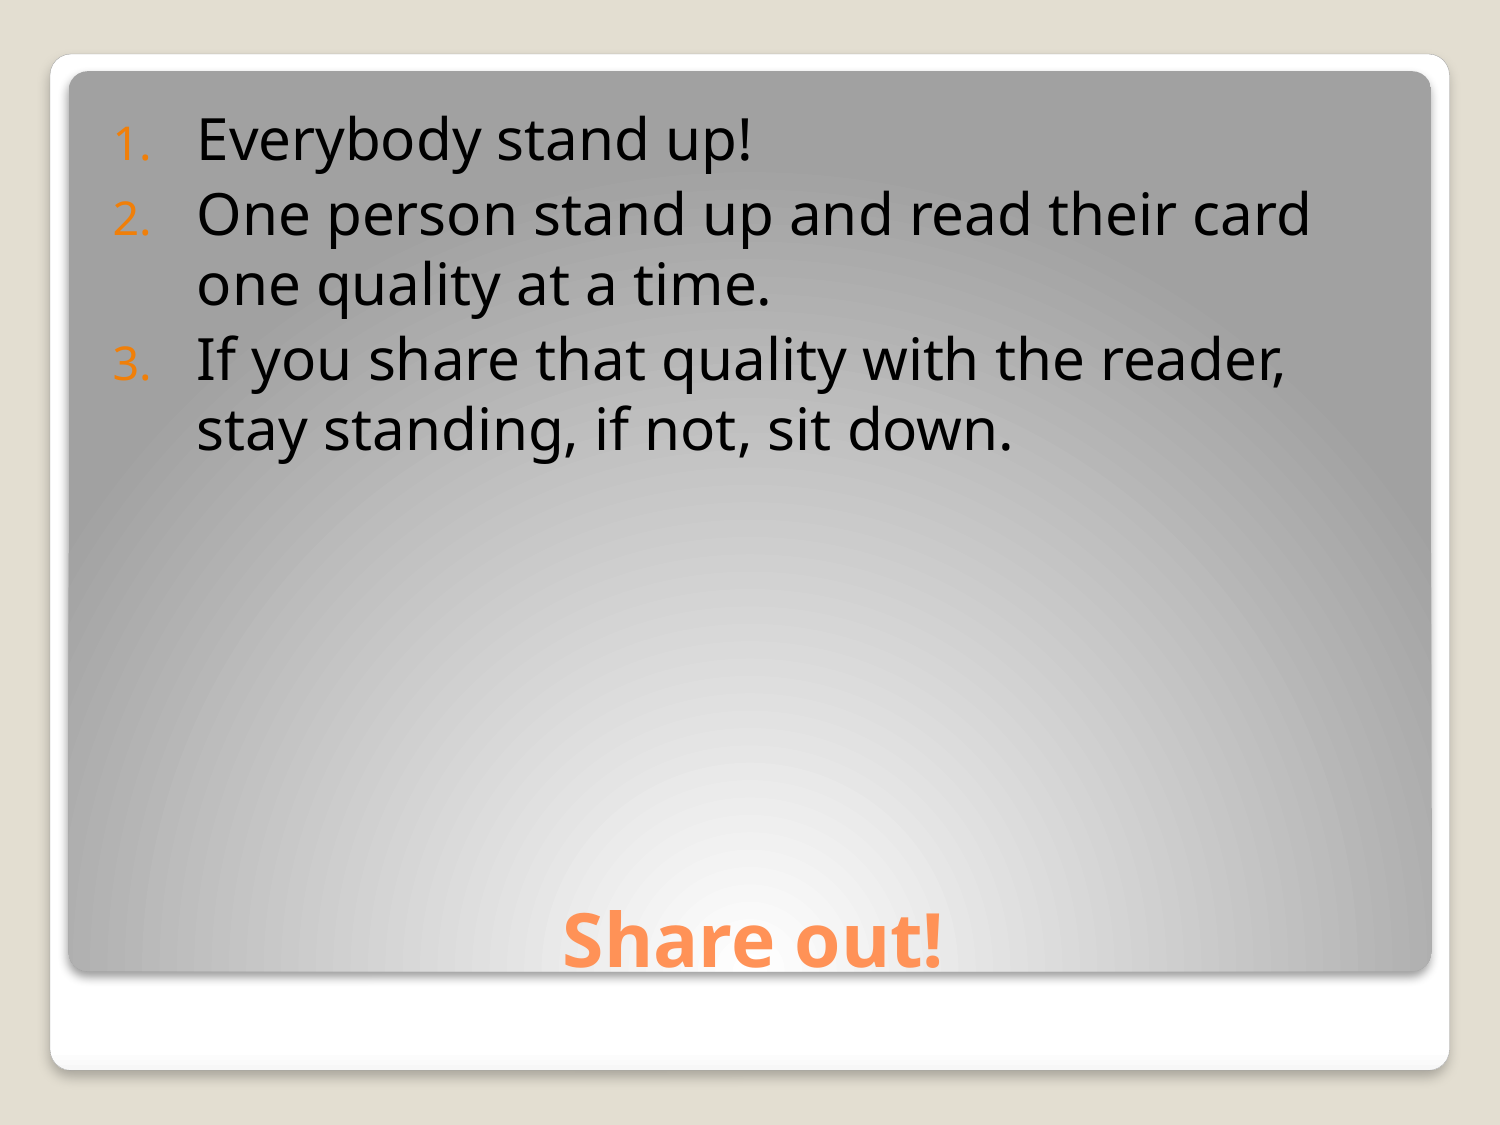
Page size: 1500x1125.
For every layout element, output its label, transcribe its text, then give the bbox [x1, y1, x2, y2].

title Share out! [82, 817, 1425, 990]
list Everybody stand up! One person stand up and read their card one quality at a time. If you share that quality with the reader, stay standing, if not, sit down. [82, 86, 1425, 774]
